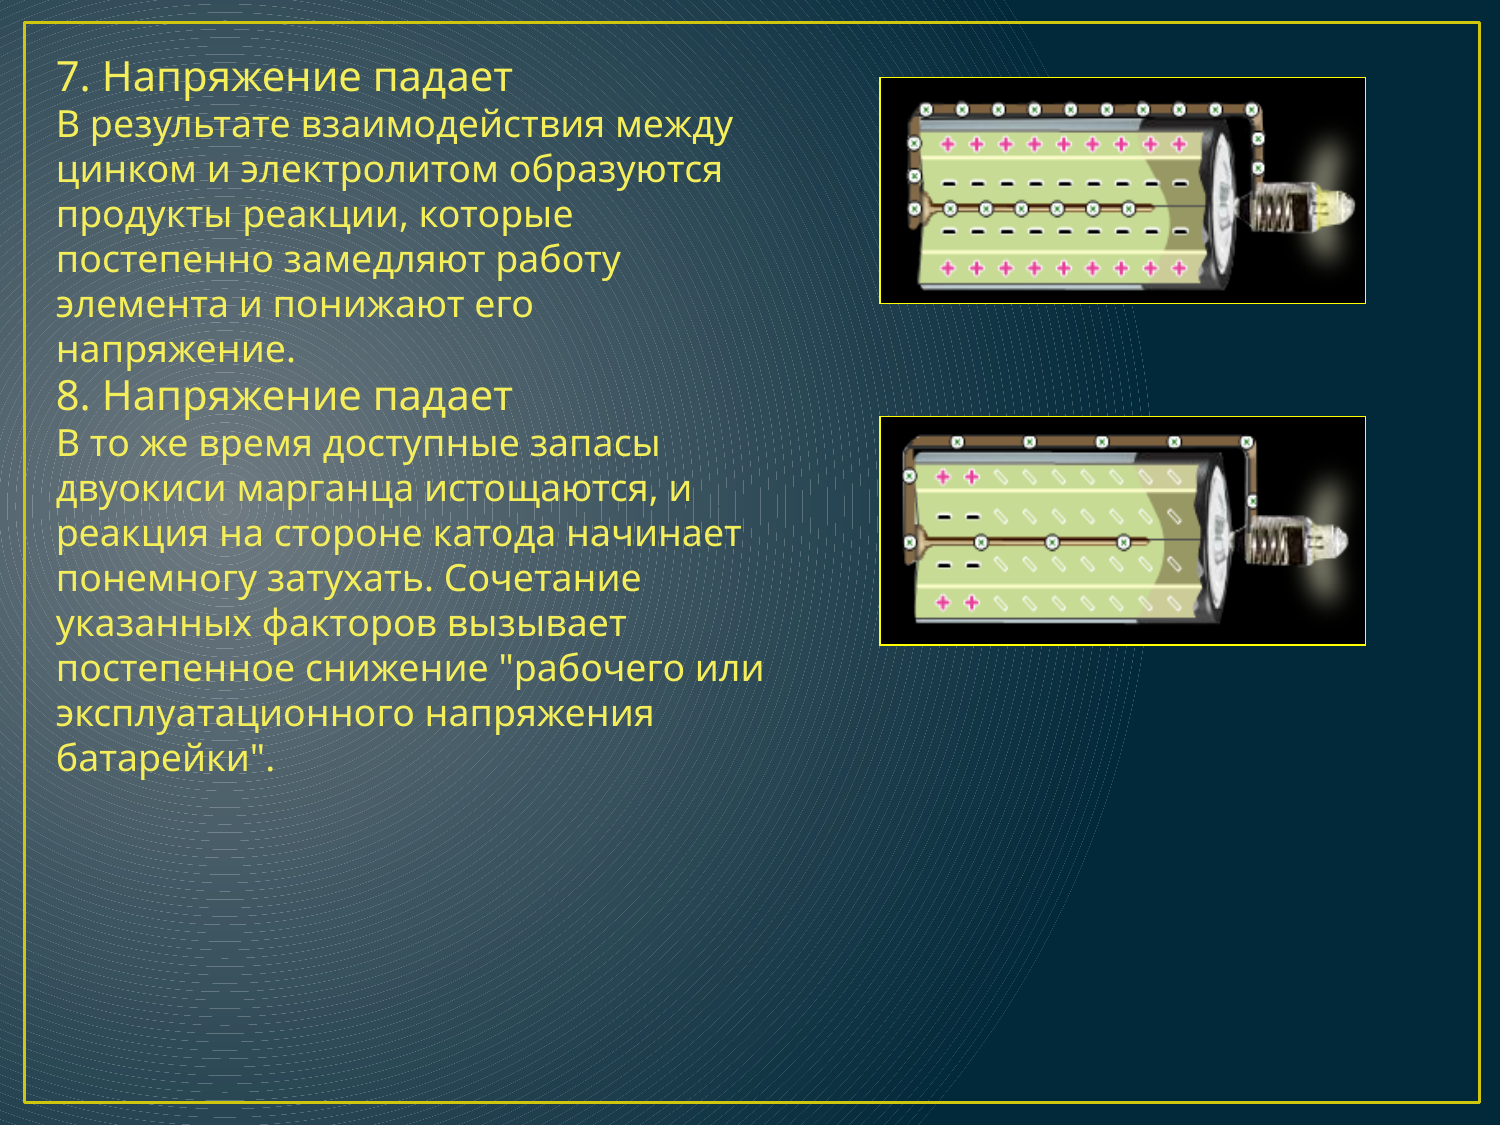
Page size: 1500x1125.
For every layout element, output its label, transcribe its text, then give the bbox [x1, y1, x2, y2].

picture [880, 417, 1365, 645]
picture [1108, 650, 1116, 659]
text_box 7. Напряжение падает В результате взаимодействия между цинком и электролитом образуются продукты реакции, которые постепенно замедляют работу элемента и понижают его напряжение. [41, 42, 792, 361]
text_box 8. Напряжение падает В то же время доступные запасы двуокиси марганца истощаются, и реакция на стороне катода начинает понемногу затухать. Сочетание указанных факторов вызывает постепенное снижение "рабочего или эксплуатационного напряжения батарейки". [41, 361, 792, 787]
picture [1116, 411, 1124, 416]
picture [880, 72, 1365, 303]
picture [1099, 309, 1108, 318]
